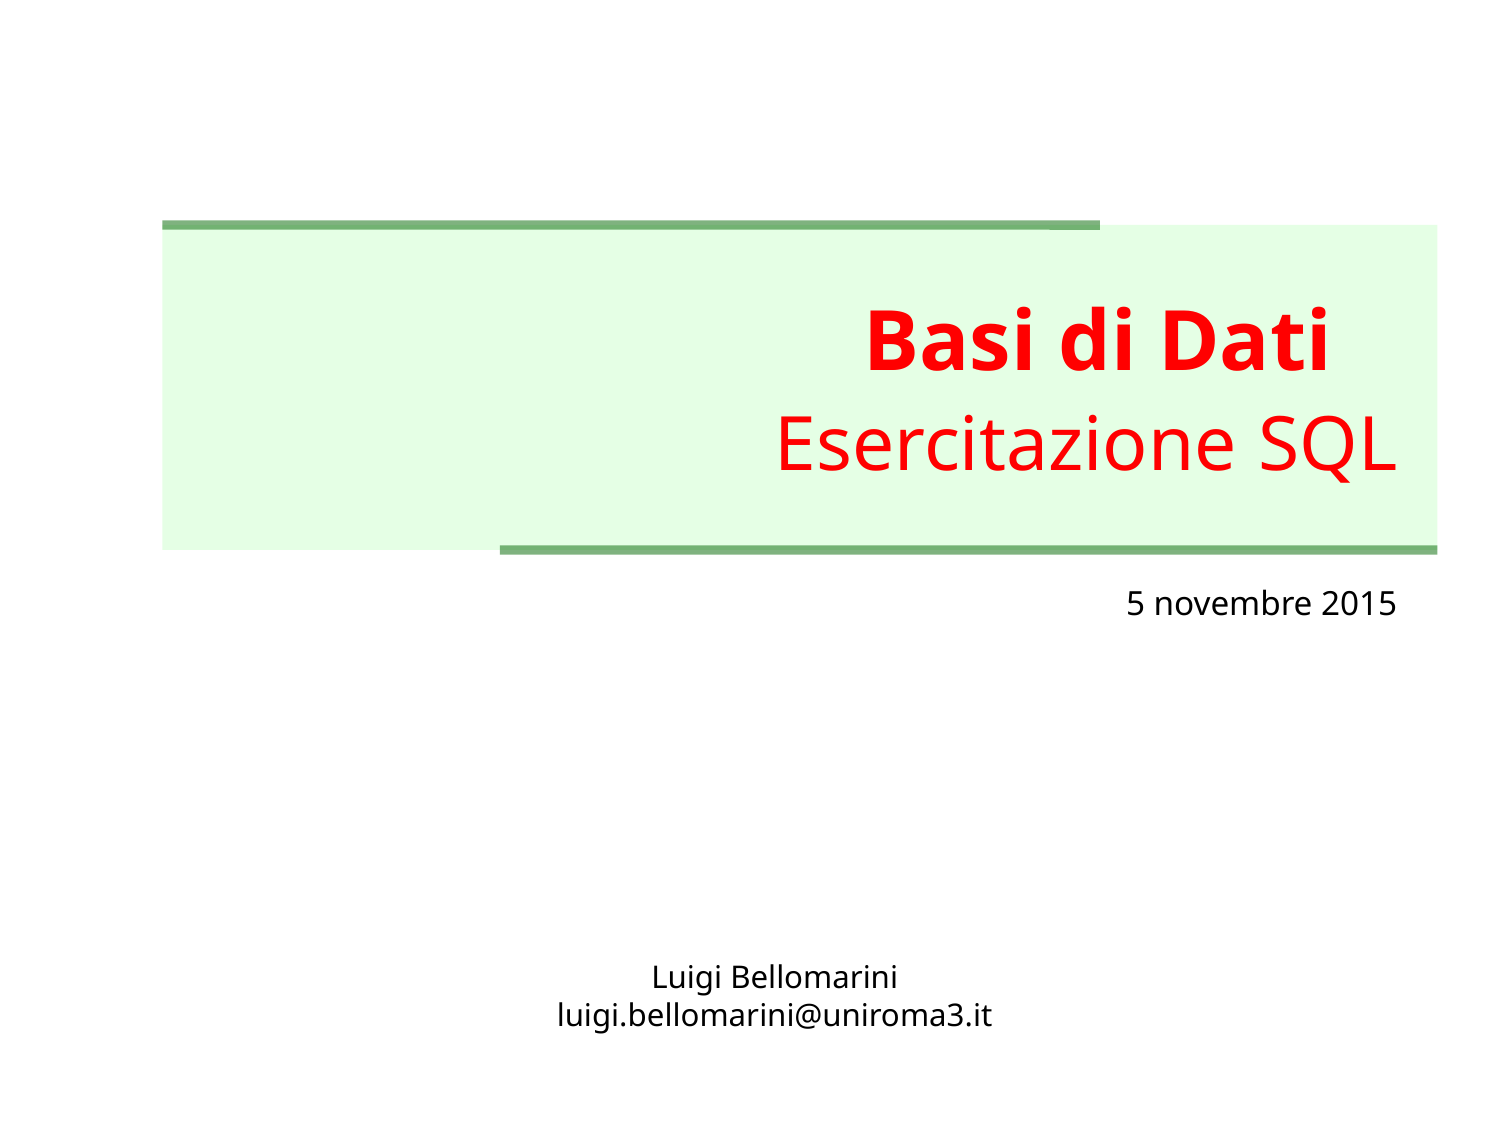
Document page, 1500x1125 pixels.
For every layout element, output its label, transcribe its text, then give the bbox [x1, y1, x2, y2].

subtitle 5 novembre 2015 [137, 575, 1413, 950]
text_box Luigi Bellomarini luigi.bellomarini@uniroma3.it [399, 949, 1150, 1040]
title Basi di Dati Esercitazione SQL [187, 237, 1413, 538]
